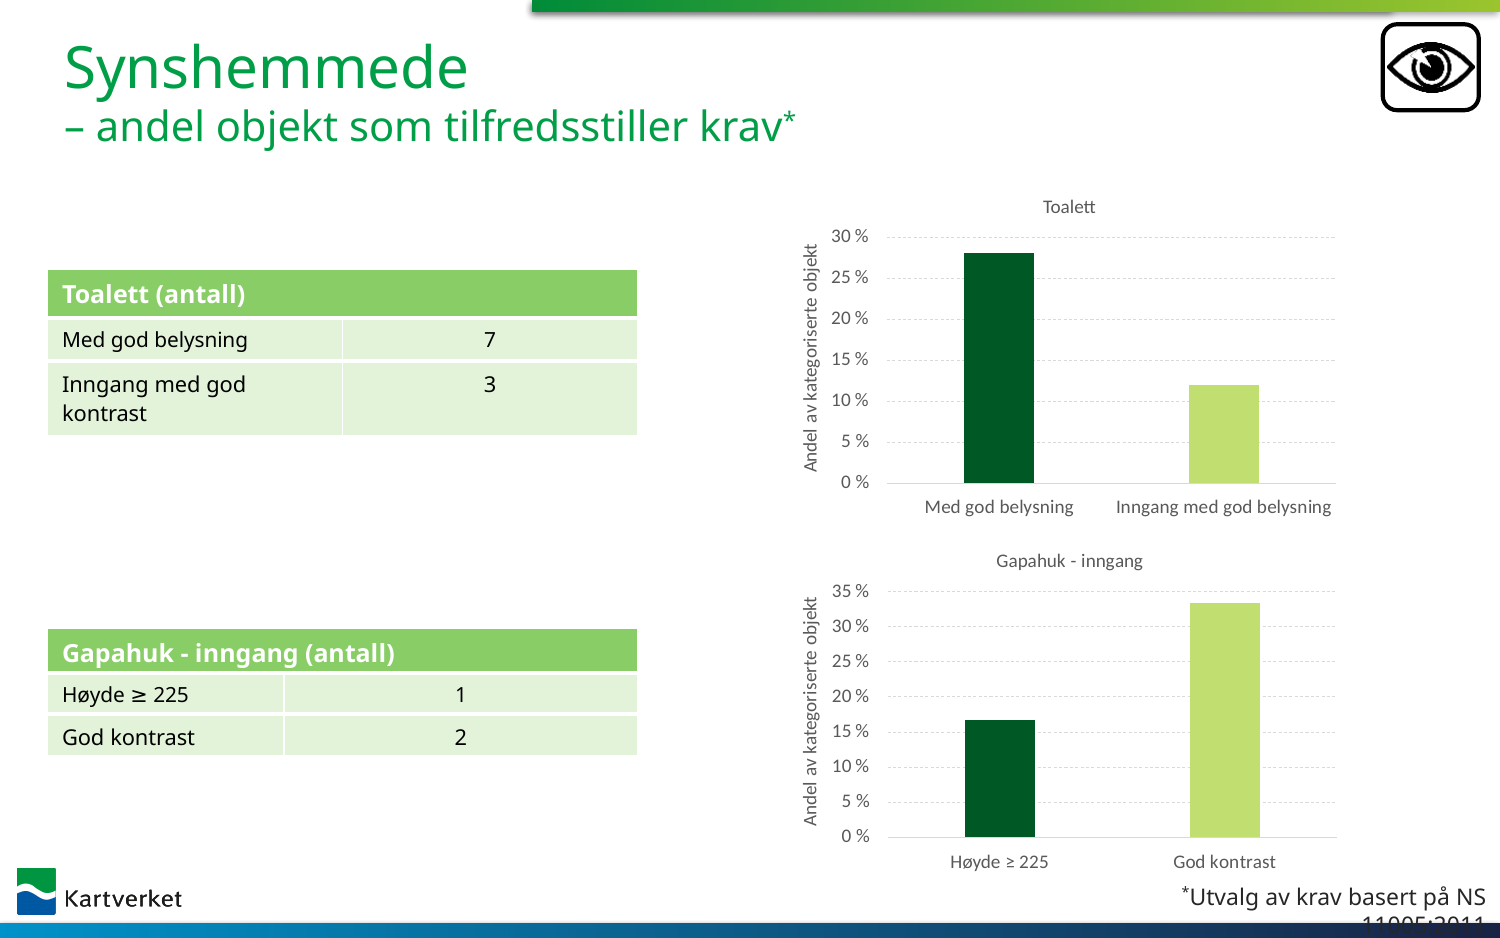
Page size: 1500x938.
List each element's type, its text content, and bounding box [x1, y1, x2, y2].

table_cell God kontrast [48, 716, 283, 755]
picture [791, 541, 1348, 880]
table_cell Med god belysning [48, 320, 342, 359]
text_box Synshemmede – andel objekt som tilfredsstiller krav* [49, 24, 1431, 158]
picture [791, 187, 1347, 526]
table_cell Inngang med god kontrast [48, 363, 342, 435]
table_cell 2 [285, 716, 637, 755]
table_cell Høyde ≥ 225 [48, 675, 283, 712]
table_header Toalett (antall) [48, 270, 637, 316]
text_box *Utvalg av krav basert på NS 11005:2011 [1068, 873, 1500, 938]
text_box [1382, 24, 1480, 111]
table_header Gapahuk - inngang (antall) [48, 629, 637, 671]
table_cell 3 [343, 363, 637, 435]
table_cell 1 [285, 675, 637, 712]
table_cell 7 [343, 320, 637, 359]
